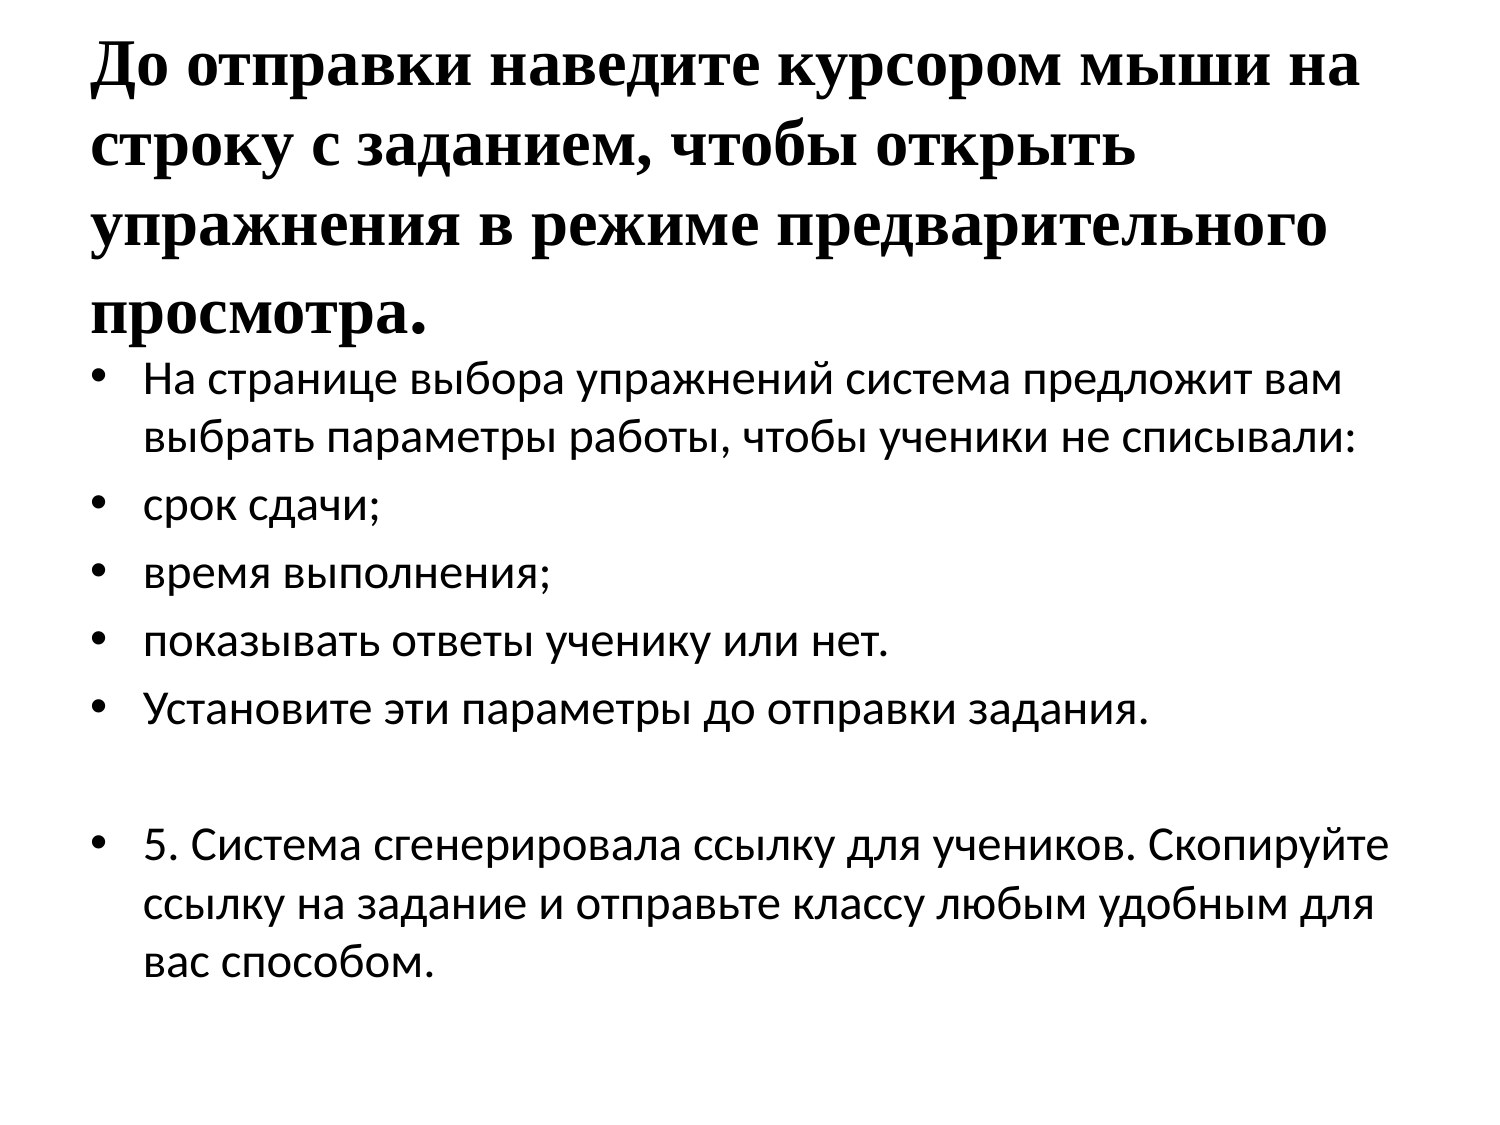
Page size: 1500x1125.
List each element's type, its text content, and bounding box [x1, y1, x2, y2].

list На странице выбора упражнений система предложит вам выбрать параметры работы, чтобы ученики не списывали: срок сдачи; время выполнения; показывать ответы ученику или нет. Установите эти параметры до отправки задания. 5. Система сгенерировала ссылку для учеников. Скопируйте ссылку на задание и отправьте классу любым удобным для вас способом. [75, 338, 1425, 1005]
title До отправки наведите курсором мыши на строку с заданием, чтобы открыть упражнения в режиме предварительного просмотра. [75, 45, 1425, 233]
